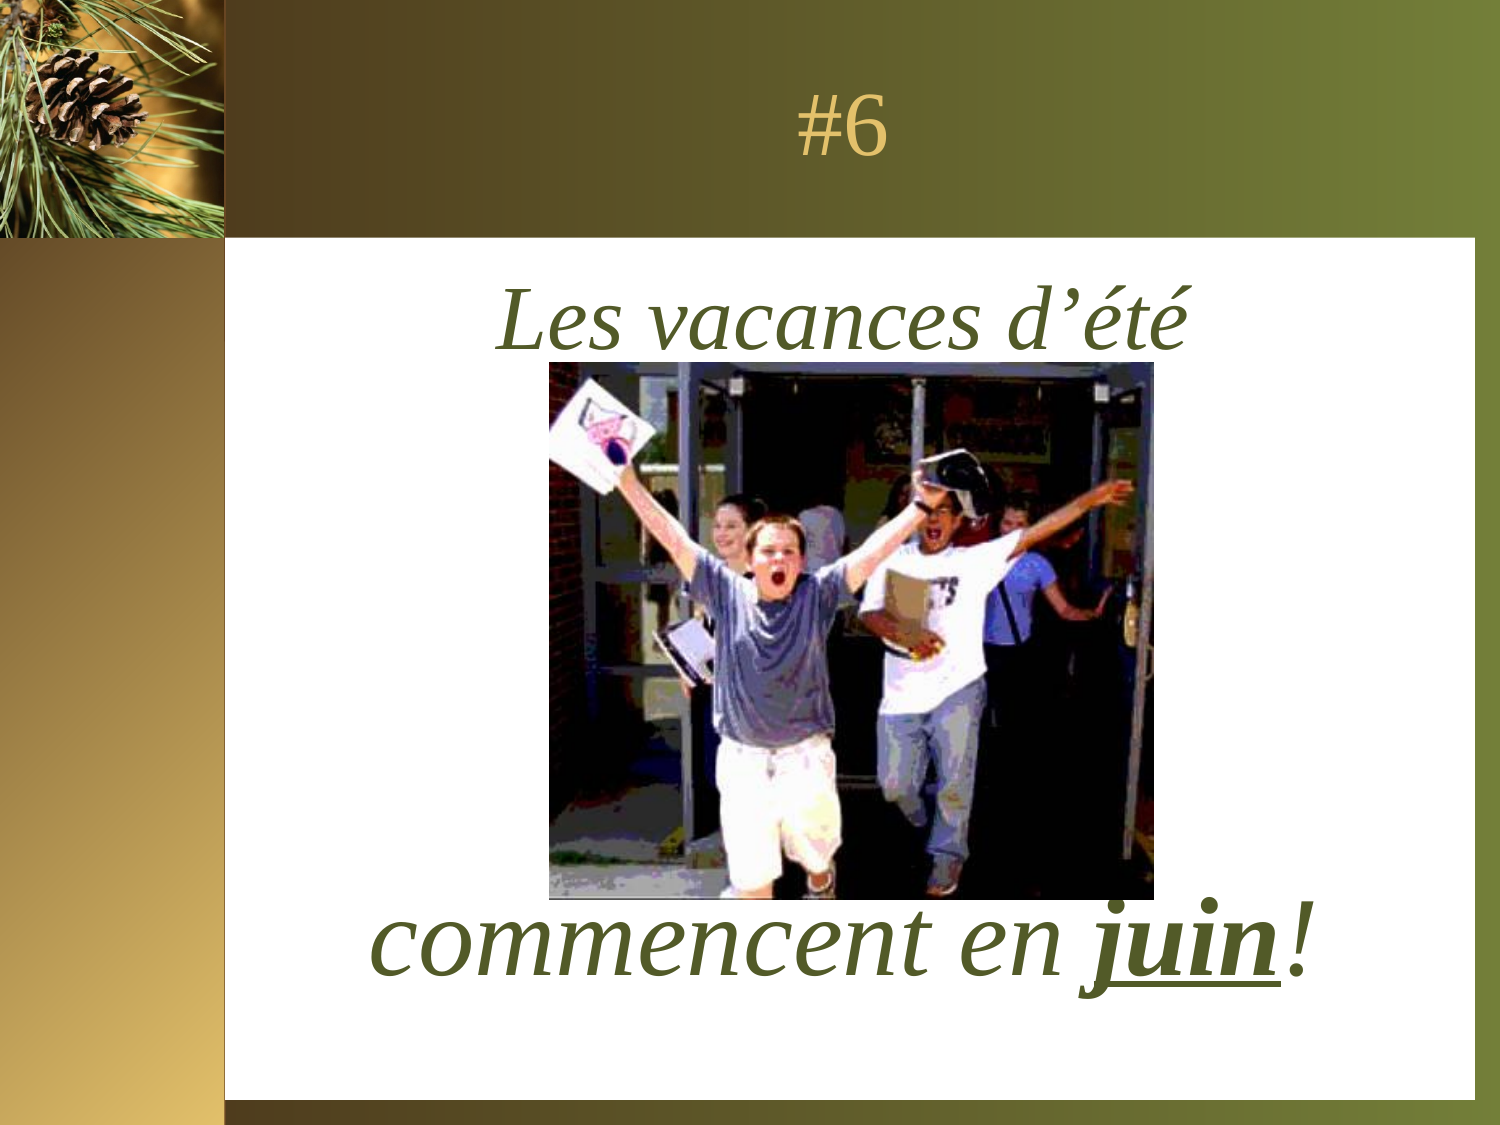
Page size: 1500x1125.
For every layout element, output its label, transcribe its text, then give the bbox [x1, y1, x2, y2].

title #6 [249, 24, 1438, 213]
picture [0, 0, 224, 238]
picture [549, 362, 1154, 901]
list Les vacances d’été commencent en juin! [249, 249, 1438, 1088]
